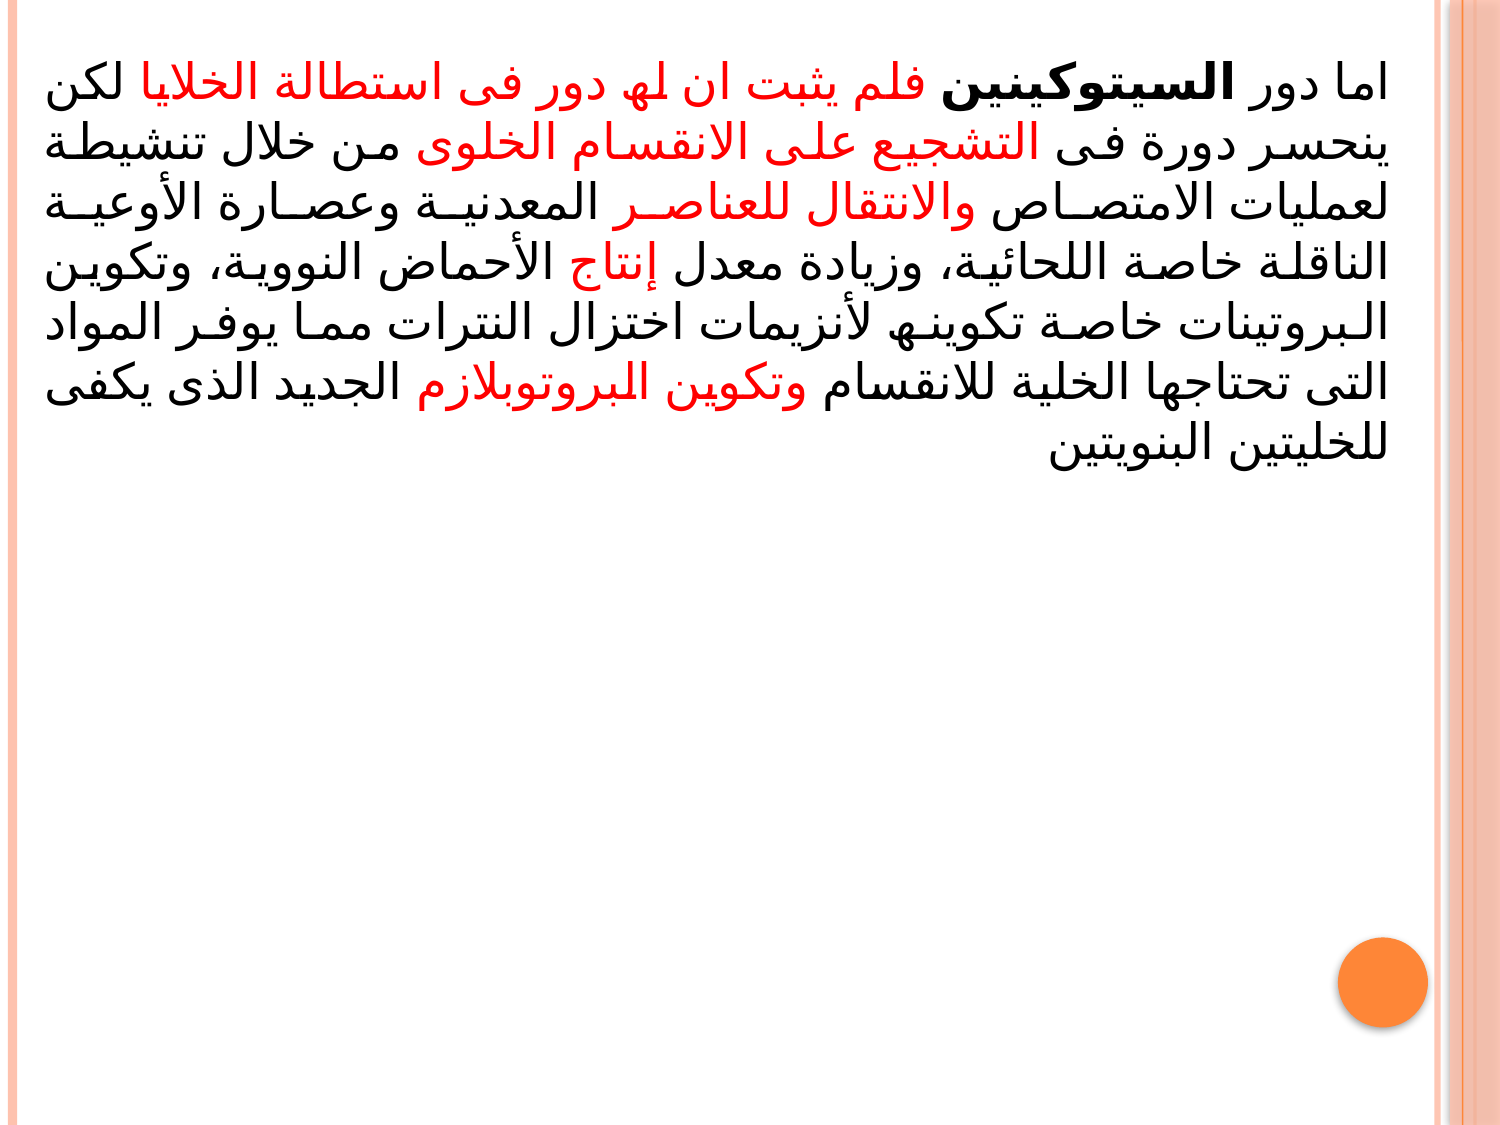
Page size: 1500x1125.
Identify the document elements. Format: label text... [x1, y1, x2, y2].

text_box اما دور السیتوكینین فلم یثبت ان لھ دور فى استطالة الخلایا لكن ینحسر دورة فى التشجیع على الانقسام الخلوى من خلال تنشيطة لعملیات الامتصاص والانتقال للعناصر المعدنیة وعصارة الأوعیة الناقلة خاصة اللحائیة، وزیادة معدل إنتاج الأحماض النوویة، وتكوین البروتینات خاصة تكوینھ لأنزیمات اختزال النترات مما یوفر المواد التى تحتاجھا الخلیة للانقسام وتكوین البروتوبلازم الجدید الذى یكفى للخلیتین البنویتین [29, 42, 1406, 478]
